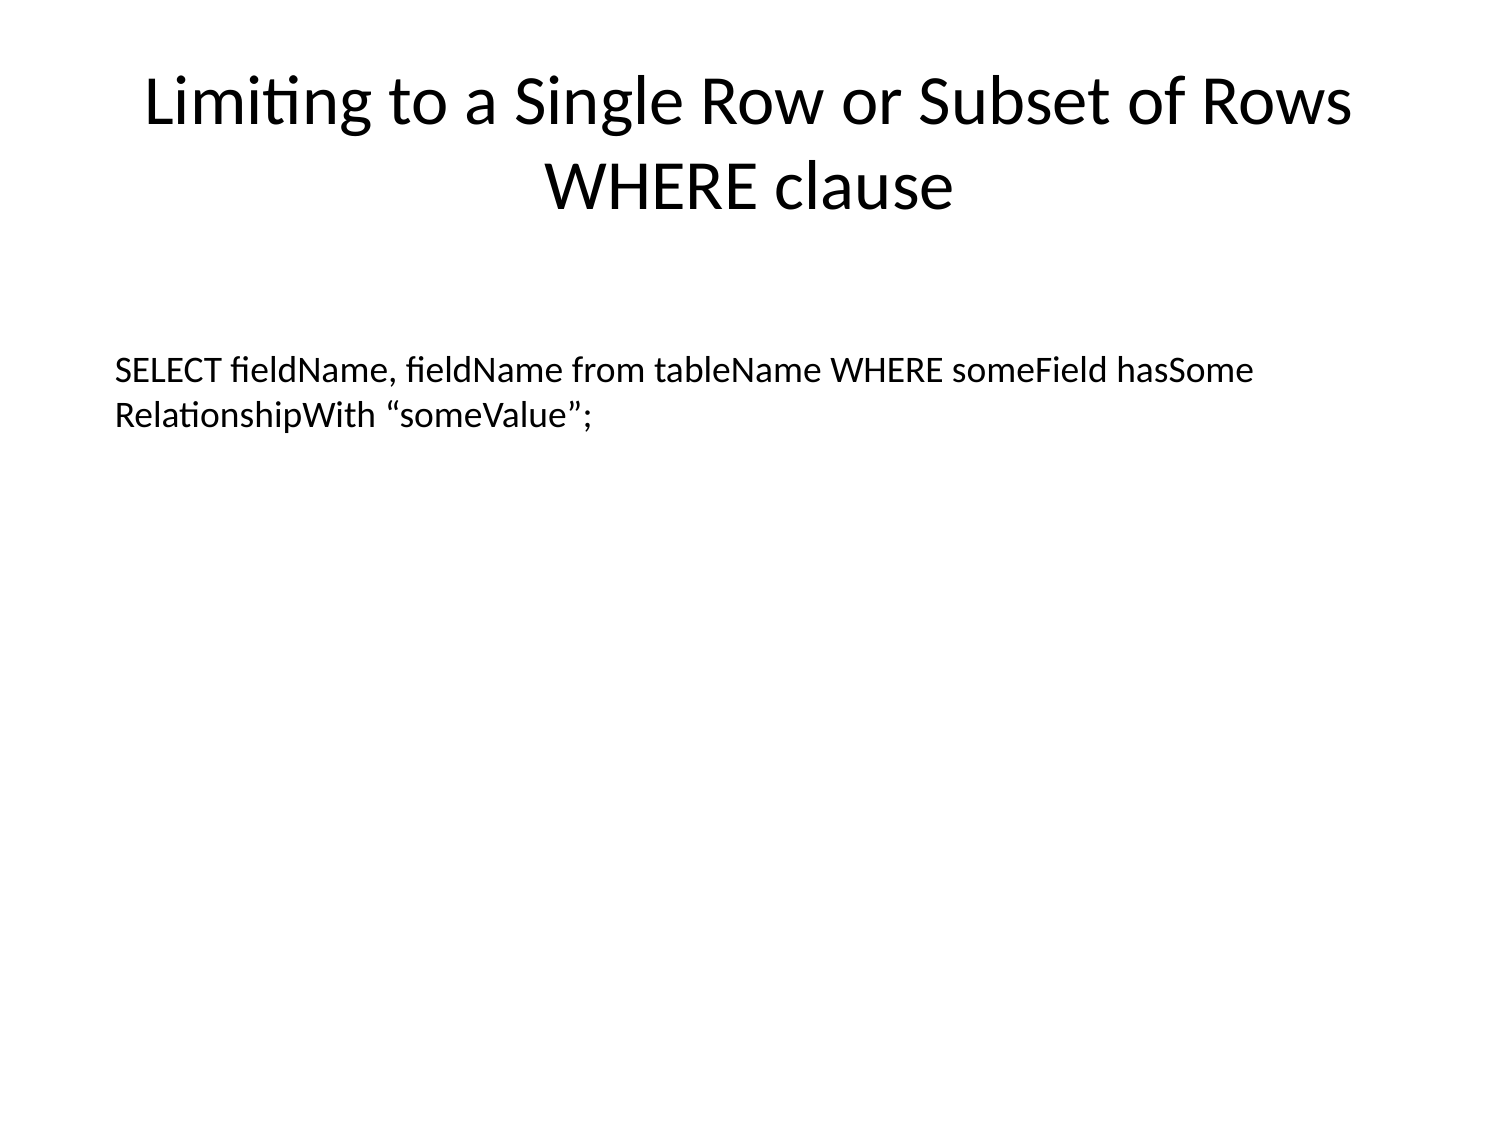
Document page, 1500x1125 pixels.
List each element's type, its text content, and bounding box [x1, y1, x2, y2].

title Limiting to a Single Row or Subset of Rows WHERE clause [75, 45, 1425, 233]
text_box SELECT fieldName, fieldName from tableName WHERE someField hasSome RelationshipWith “someValue”; [99, 337, 1400, 488]
